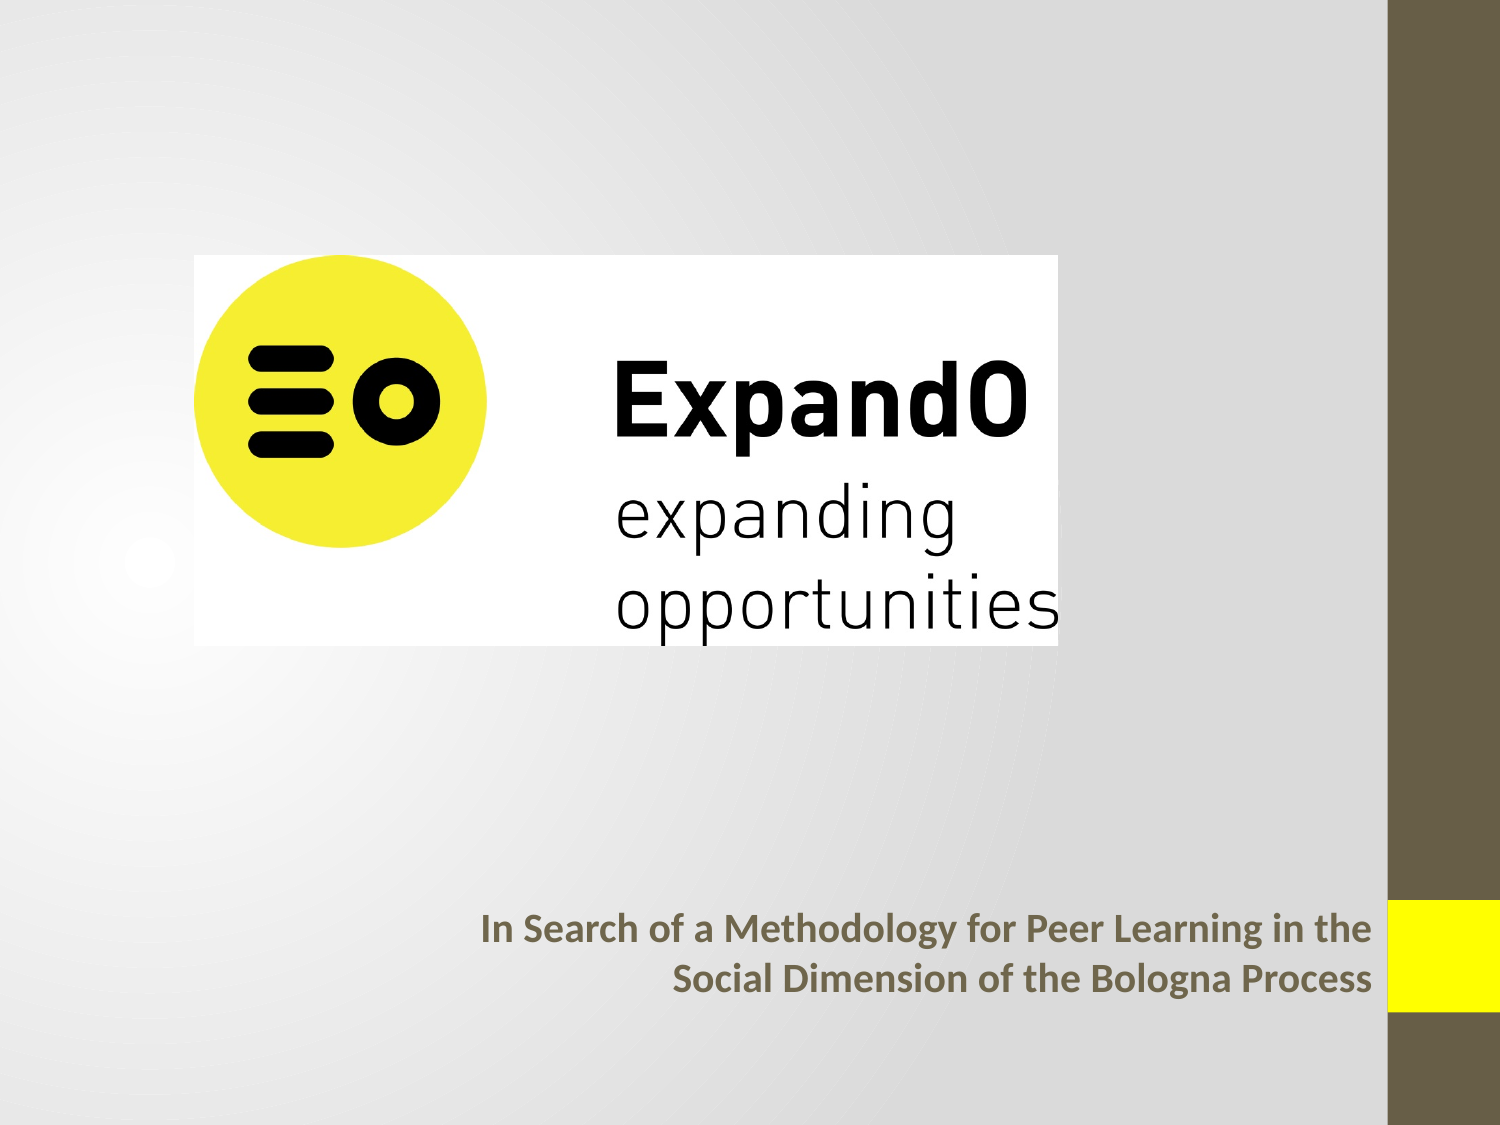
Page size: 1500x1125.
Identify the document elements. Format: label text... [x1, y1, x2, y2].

picture [194, 254, 1058, 646]
text_box In Search of a Methodology for Peer Learning in the Social Dimension of the Bologna Process [395, 893, 1388, 1008]
